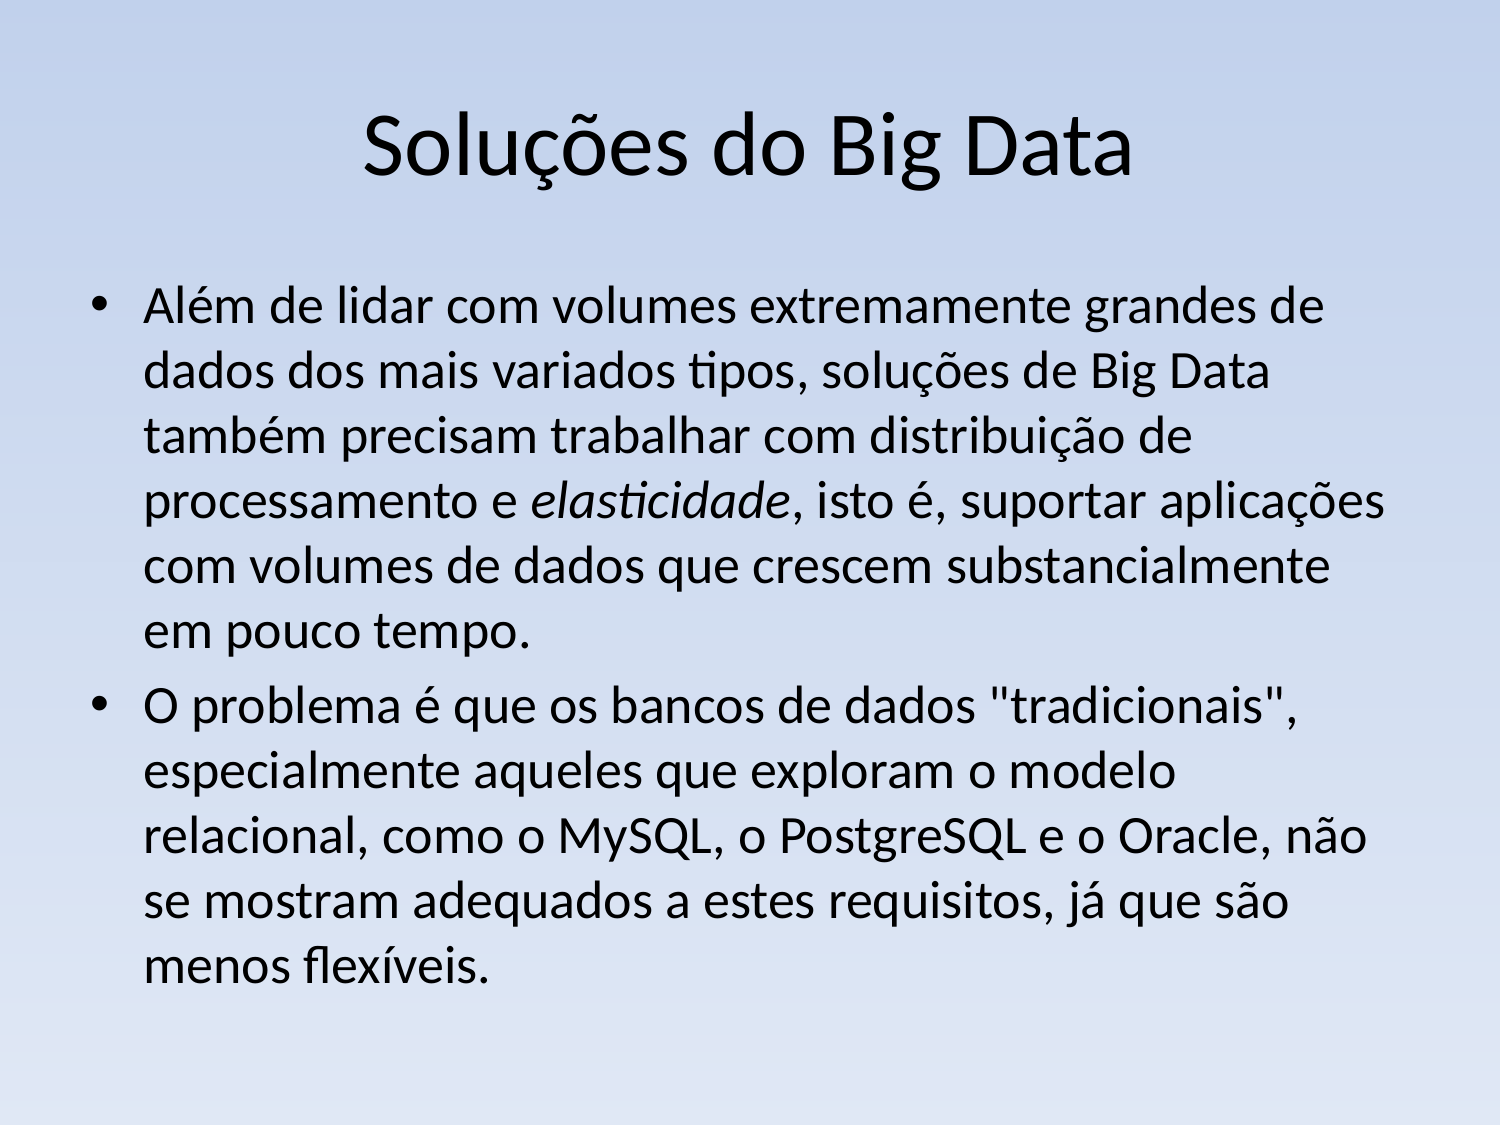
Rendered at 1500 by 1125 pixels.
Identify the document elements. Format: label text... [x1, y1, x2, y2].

title Soluções do Big Data [75, 45, 1425, 233]
list Além de lidar com volumes extremamente grandes de dados dos mais variados tipos, soluções de Big Data também precisam trabalhar com distribuição de processamento e elasticidade, isto é, suportar aplicações com volumes de dados que crescem substancialmente em pouco tempo. O problema é que os bancos de dados "tradicionais", especialmente aqueles que exploram o modelo relacional, como o MySQL, o PostgreSQL e o Oracle, não se mostram adequados a estes requisitos, já que são menos flexíveis. [75, 262, 1425, 1005]
